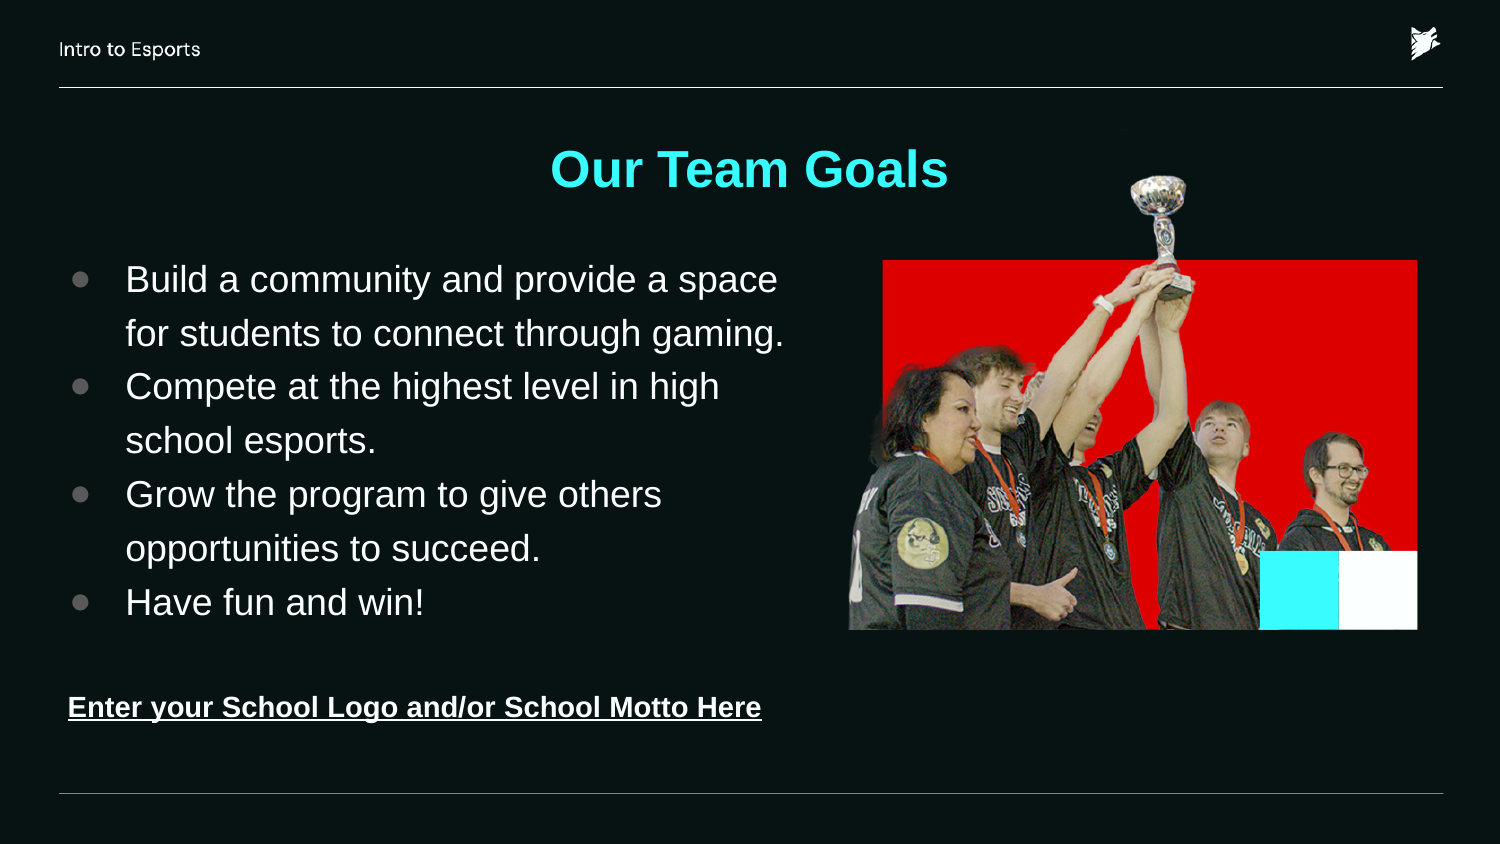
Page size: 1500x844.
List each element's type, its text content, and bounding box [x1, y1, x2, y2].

list Build a community and provide a space for students to connect through gaming. Compete at the highest level in high school esports. Grow the program to give others opportunities to succeed. Have fun and win! [35, 230, 809, 630]
title Our Team Goals [51, 120, 1449, 214]
picture [0, 0, 1500, 844]
text_box Enter your School Logo and/or School Motto Here [52, 680, 778, 766]
